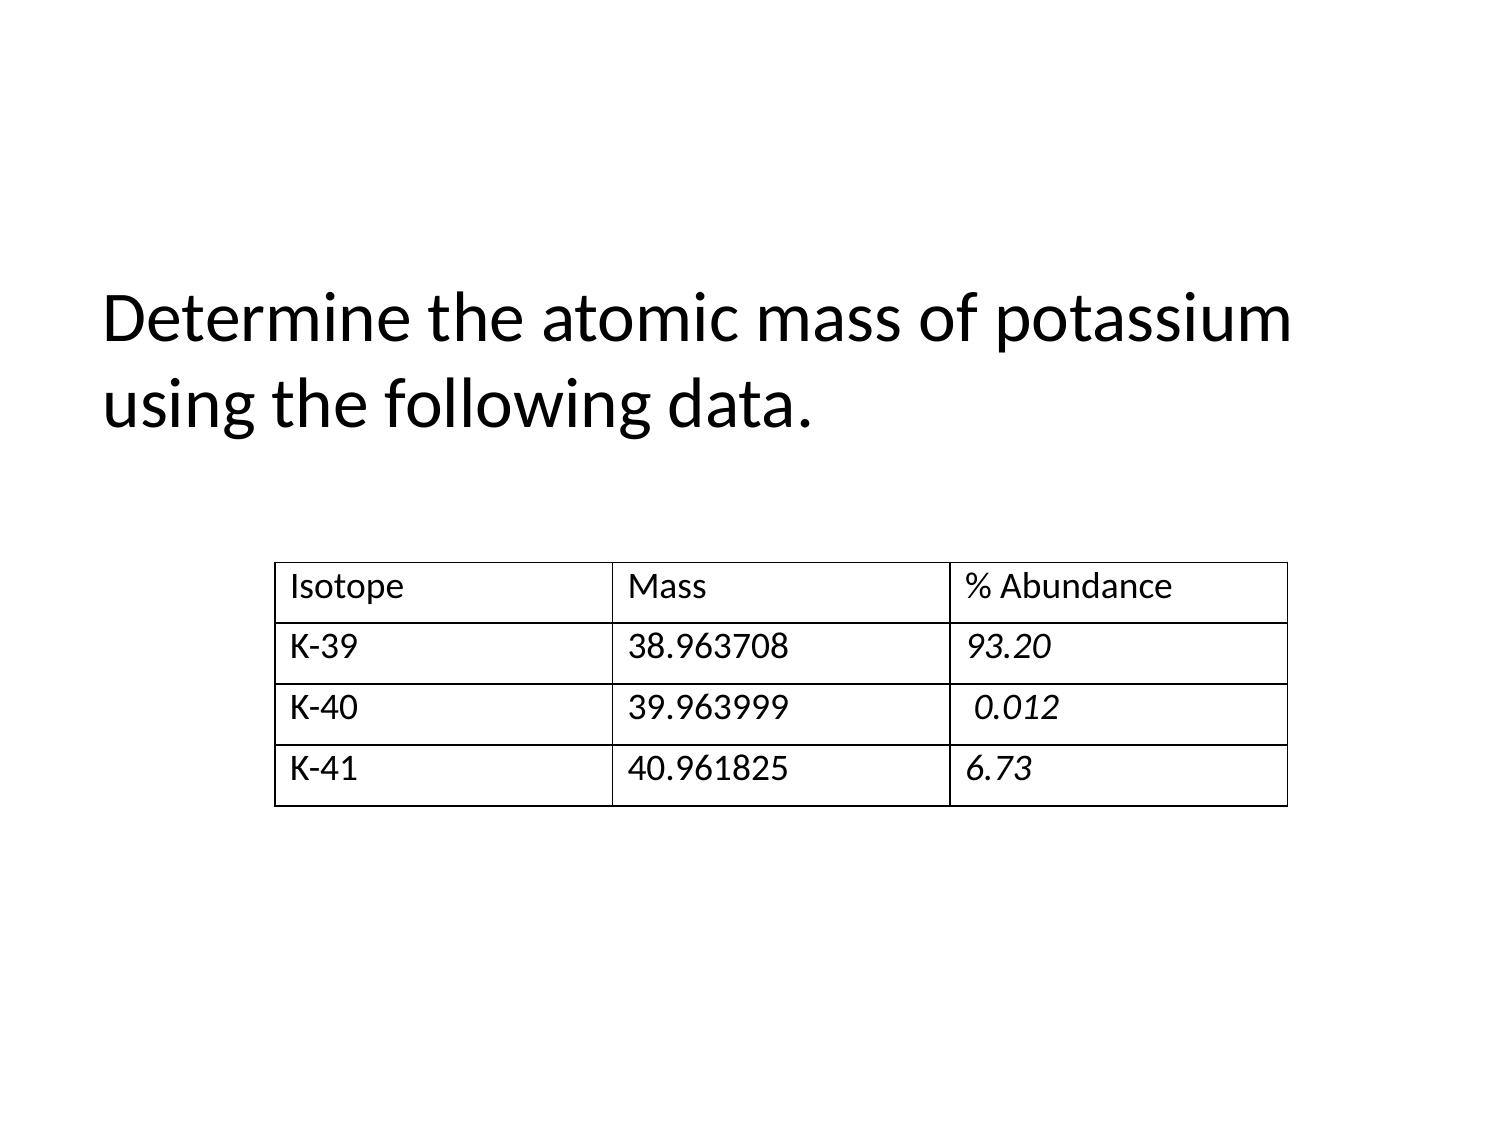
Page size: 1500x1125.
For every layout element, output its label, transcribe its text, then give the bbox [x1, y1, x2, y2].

table_cell 93.20 [951, 624, 1287, 683]
table_cell 38.963708 [613, 624, 949, 683]
table_header Isotope [276, 563, 612, 622]
table_header Mass [613, 563, 949, 622]
table_cell 40.961825 [613, 746, 949, 805]
table_header % Abundance [951, 563, 1287, 622]
table_cell K-40 [276, 685, 612, 744]
table_cell K-41 [276, 746, 612, 805]
table_cell 0.012 [951, 685, 1287, 744]
table_cell K-39 [276, 624, 612, 683]
table_cell 6.73 [951, 746, 1287, 805]
title Determine the atomic mass of potassium using the following data. [87, 262, 1438, 450]
table_cell 39.963999 [613, 685, 949, 744]
